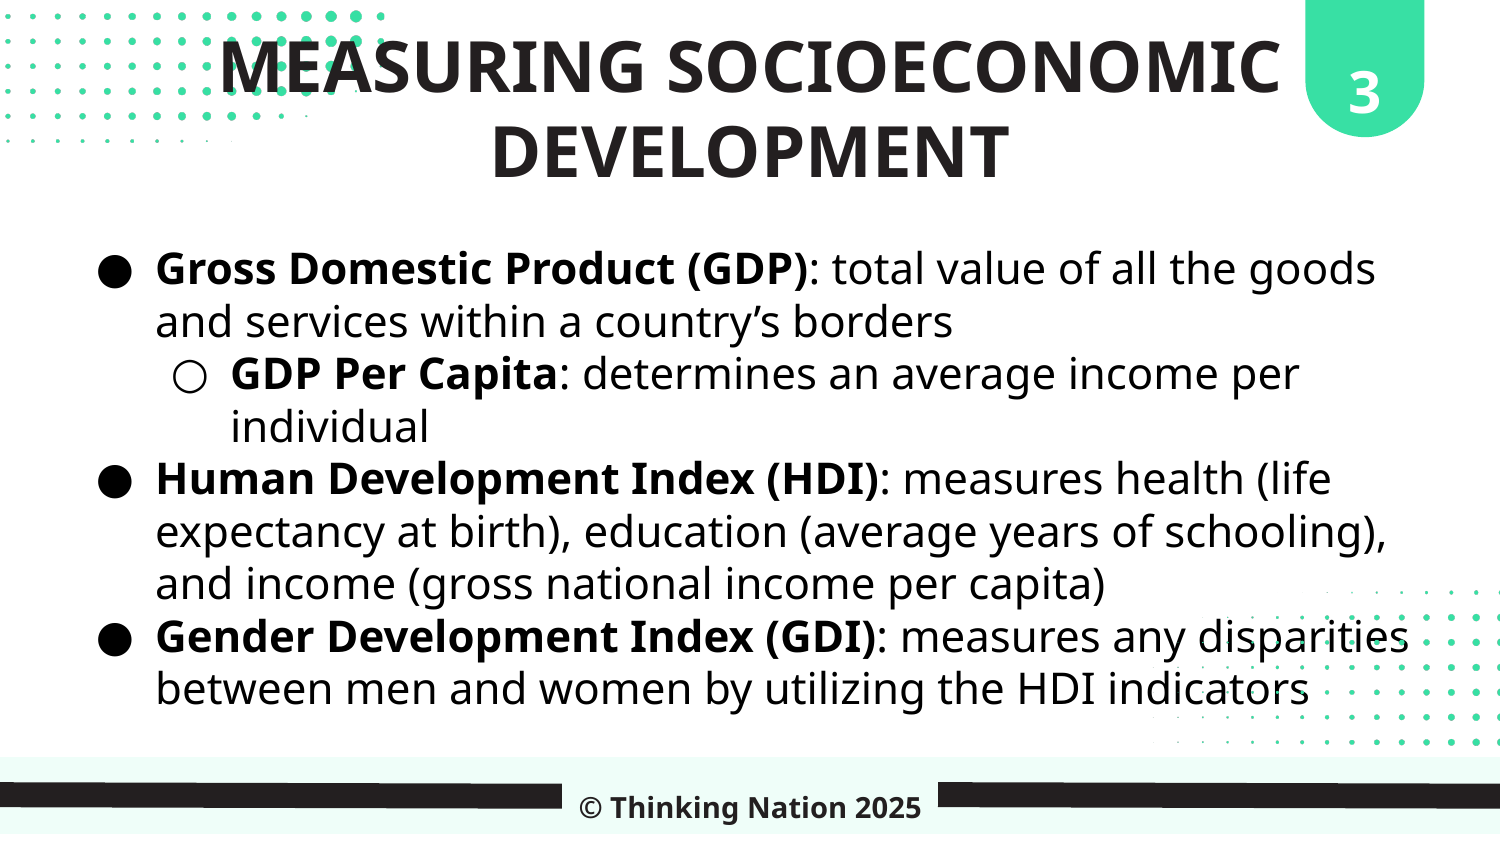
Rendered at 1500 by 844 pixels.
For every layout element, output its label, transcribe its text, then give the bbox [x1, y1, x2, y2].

text_box [0, 0, 385, 144]
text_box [1300, 0, 1430, 138]
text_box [0, 756, 1500, 835]
text_box [1128, 590, 1500, 755]
text_box Gross Domestic Product (GDP): total value of all the goods and services within a country’s borders GDP Per Capita: determines an average income per individual Human Development Index (HDI): measures health (life expectancy at birth), education (average years of schooling), and income (gross national income per capita) Gender Development Index (GDI): measures any disparities between men and women by utilizing the HDI indicators [80, 240, 1420, 714]
text_box MEASURING SOCIOECONOMIC DEVELOPMENT [209, 21, 1291, 192]
